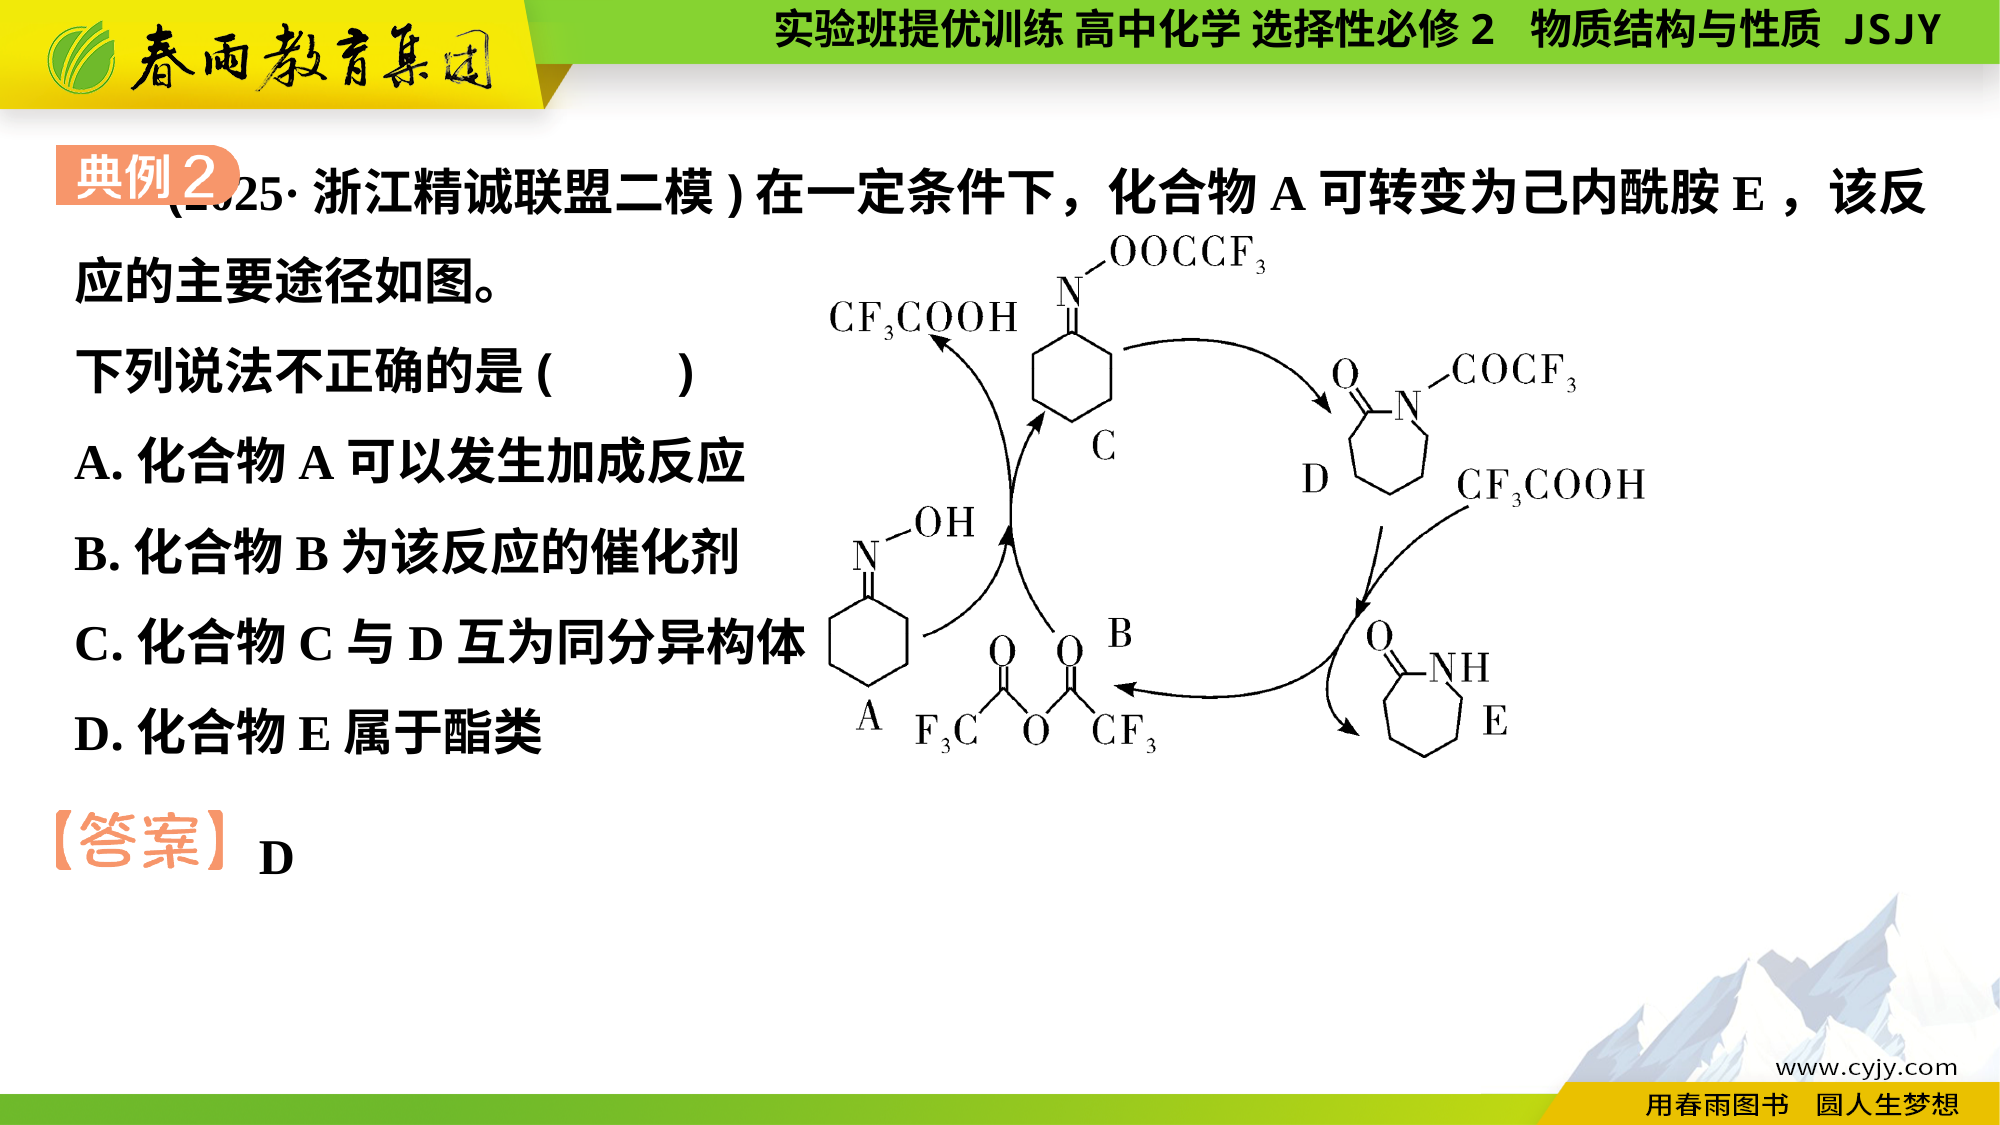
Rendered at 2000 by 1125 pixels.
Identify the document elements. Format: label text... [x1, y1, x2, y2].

list (2025·浙江精诚联盟二模)在一定条件下，化合物A可转变为己内酰胺E，该反应的主要途径如图。 下列说法不正确的是( ) A.化合物A可以发生加成反应 B.化合物B为该反应的催化剂 C.化合物C与D互为同分异构体 D.化合物E属于酯类 [59, 122, 1944, 774]
text_box D [56, 786, 1944, 892]
picture [0, 0, 2000, 1125]
